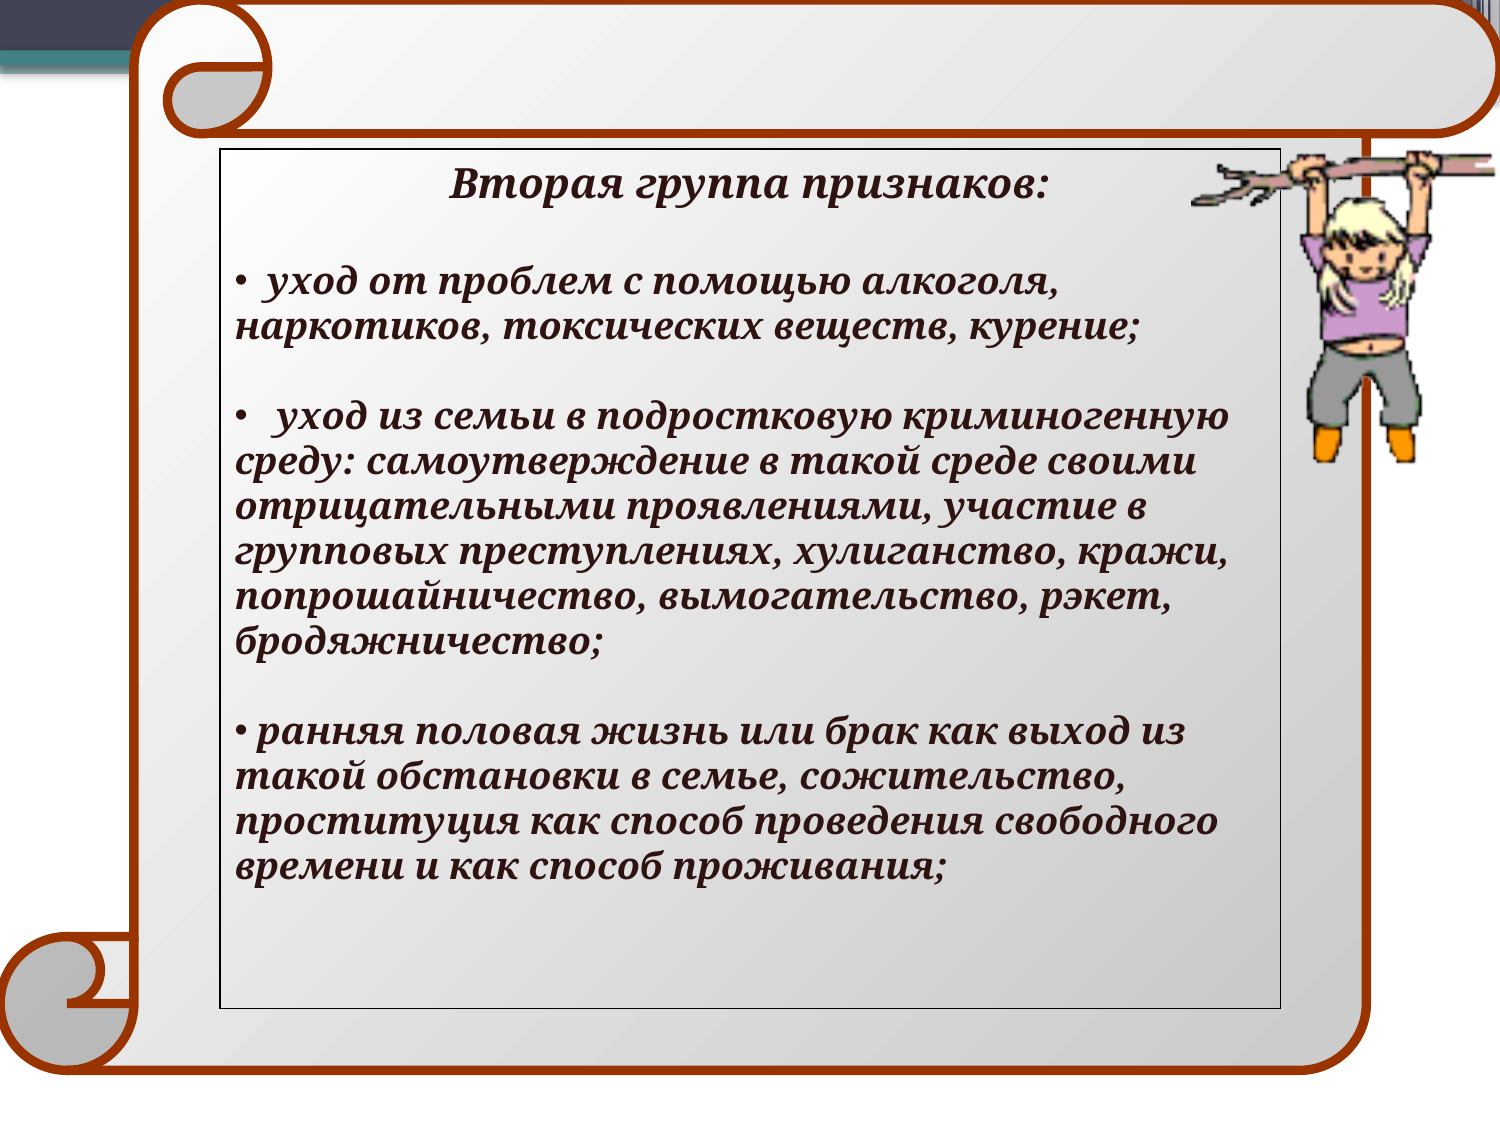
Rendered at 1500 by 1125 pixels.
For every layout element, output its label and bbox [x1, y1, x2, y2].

picture [1190, 148, 1500, 468]
text_box [0, 0, 1500, 1071]
